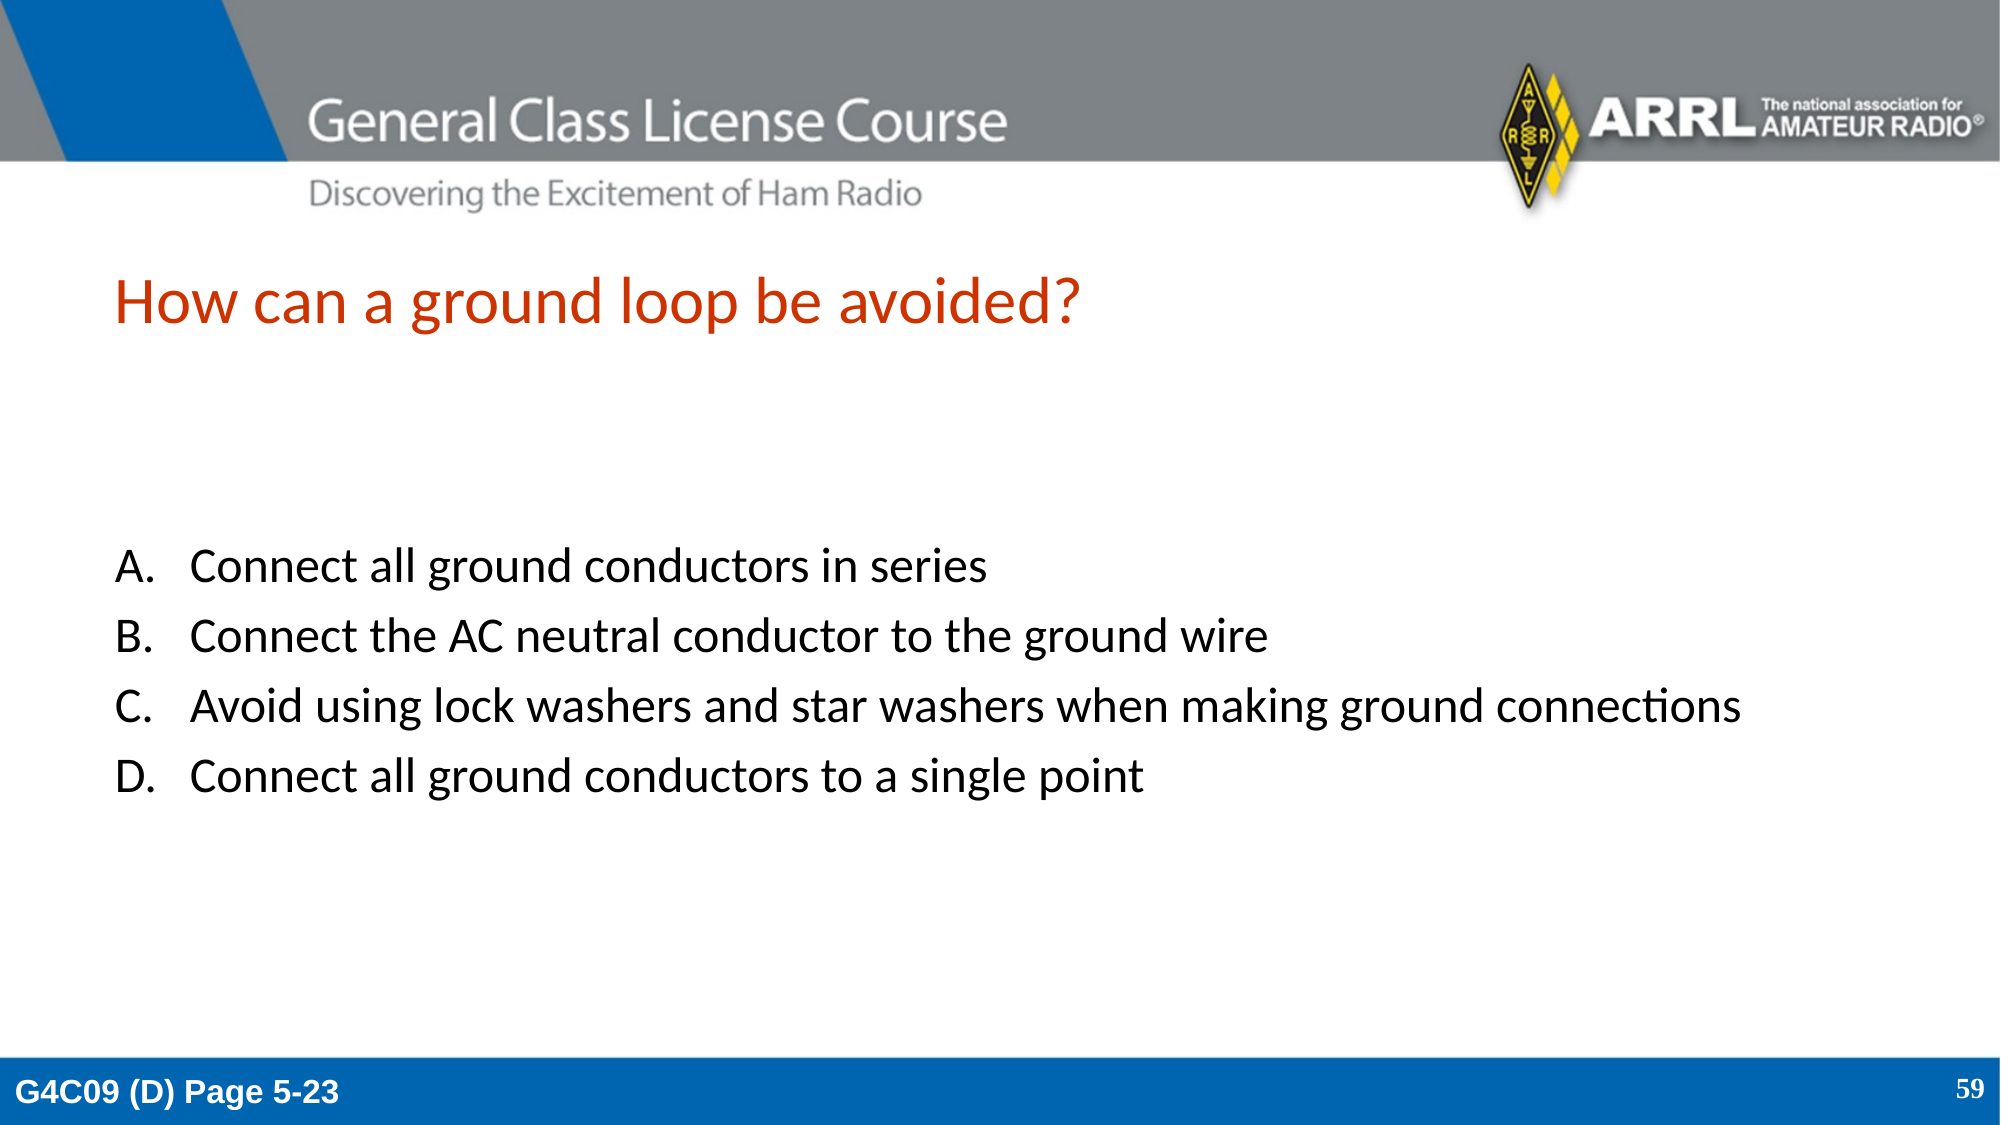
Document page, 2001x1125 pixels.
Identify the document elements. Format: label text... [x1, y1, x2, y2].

list Connect all ground conductors in series Connect the AC neutral conductor to the ground wire Avoid using lock washers and star washers when making ground connections Connect all ground conductors to a single point [99, 525, 1900, 1005]
title How can a ground loop be avoided? [99, 249, 1900, 468]
text_box 59 [1875, 1062, 2000, 1113]
text_box G4C09 (D) Page 5-23 [0, 1062, 1313, 1118]
picture [0, 0, 2001, 1125]
